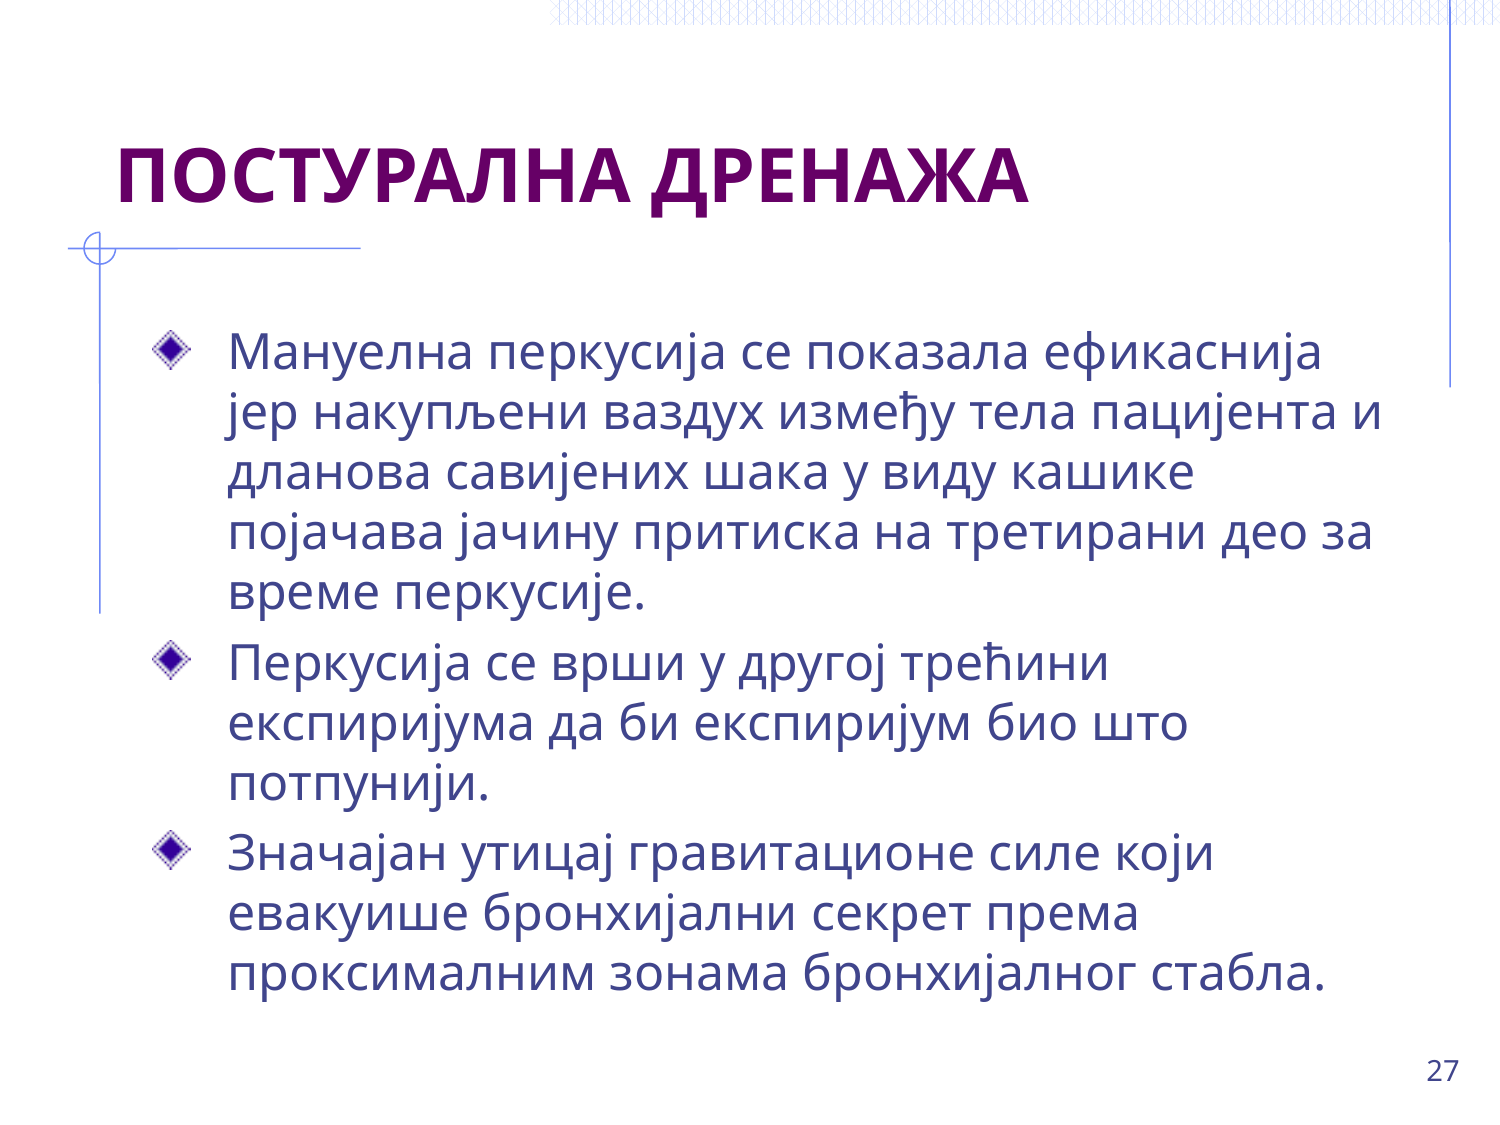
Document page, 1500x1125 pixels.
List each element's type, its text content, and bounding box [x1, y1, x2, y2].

title ПОСТУРАЛНА ДРЕНАЖА [99, 37, 1376, 226]
picture [152, 640, 191, 680]
slide_number 27 [1162, 1025, 1475, 1100]
list Мануелна перкусија се показала ефикаснија јер накупљени ваздух између тела пацијента и дланова савијених шака у виду кашике појачава јачину притиска на третирани део за време перкусије. Перкусија се врши у другој трећини експиријума да би експиријум био што потпунији. Значајан утицај гравитационе силе који евакуише бронхијални секрет према проксималним зонама бронхијалног стабла. [137, 312, 1413, 988]
picture [152, 830, 191, 870]
picture [152, 330, 191, 370]
